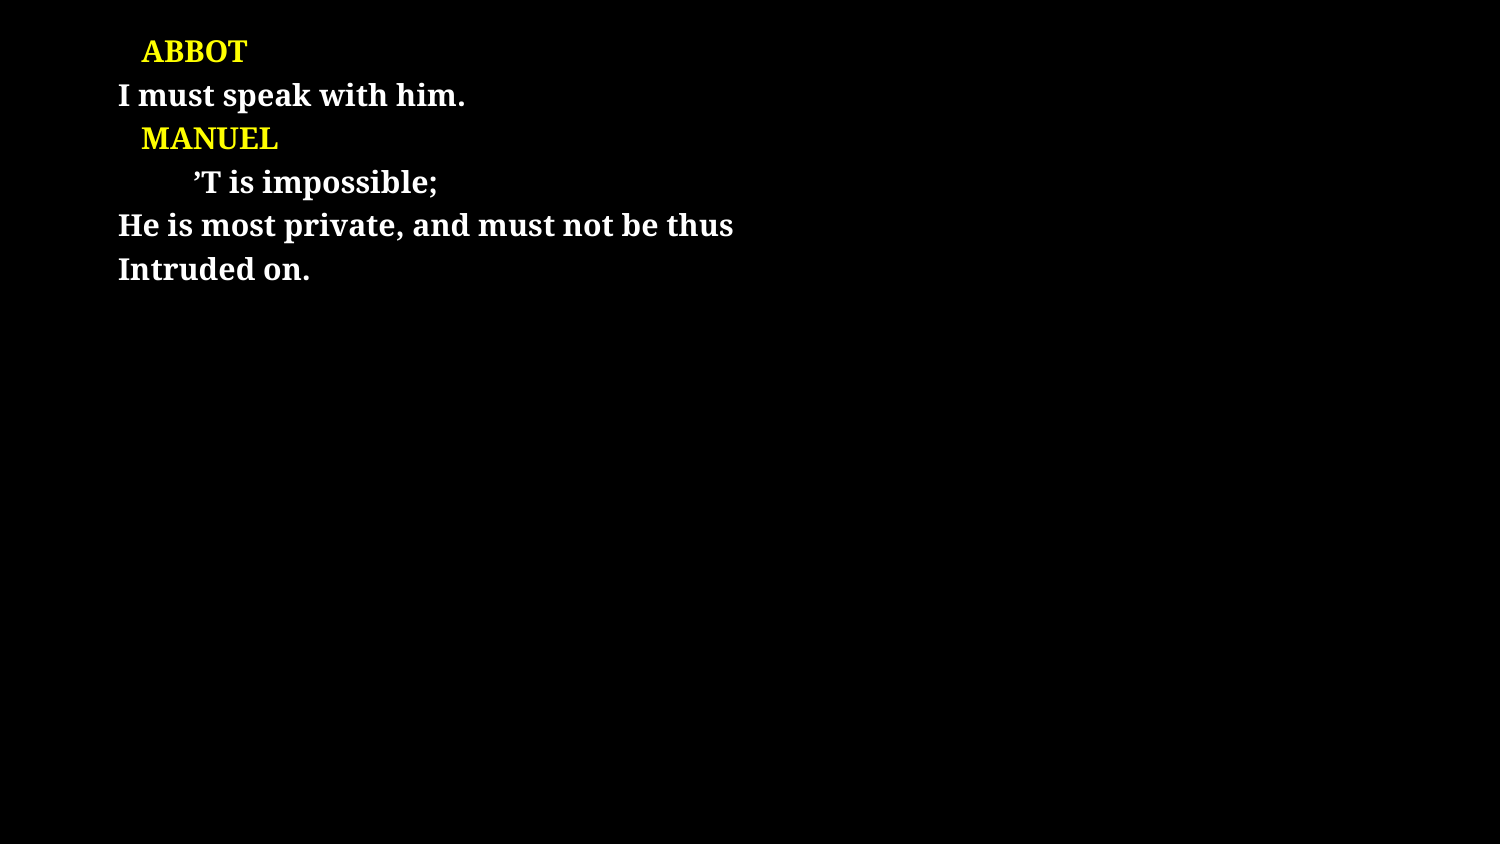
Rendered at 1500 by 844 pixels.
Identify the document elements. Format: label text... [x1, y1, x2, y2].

title ABBOT I must speak with him. MANUEL ’T is impossible; He is most private, and must not be thus Intruded on. [103, 17, 1397, 299]
